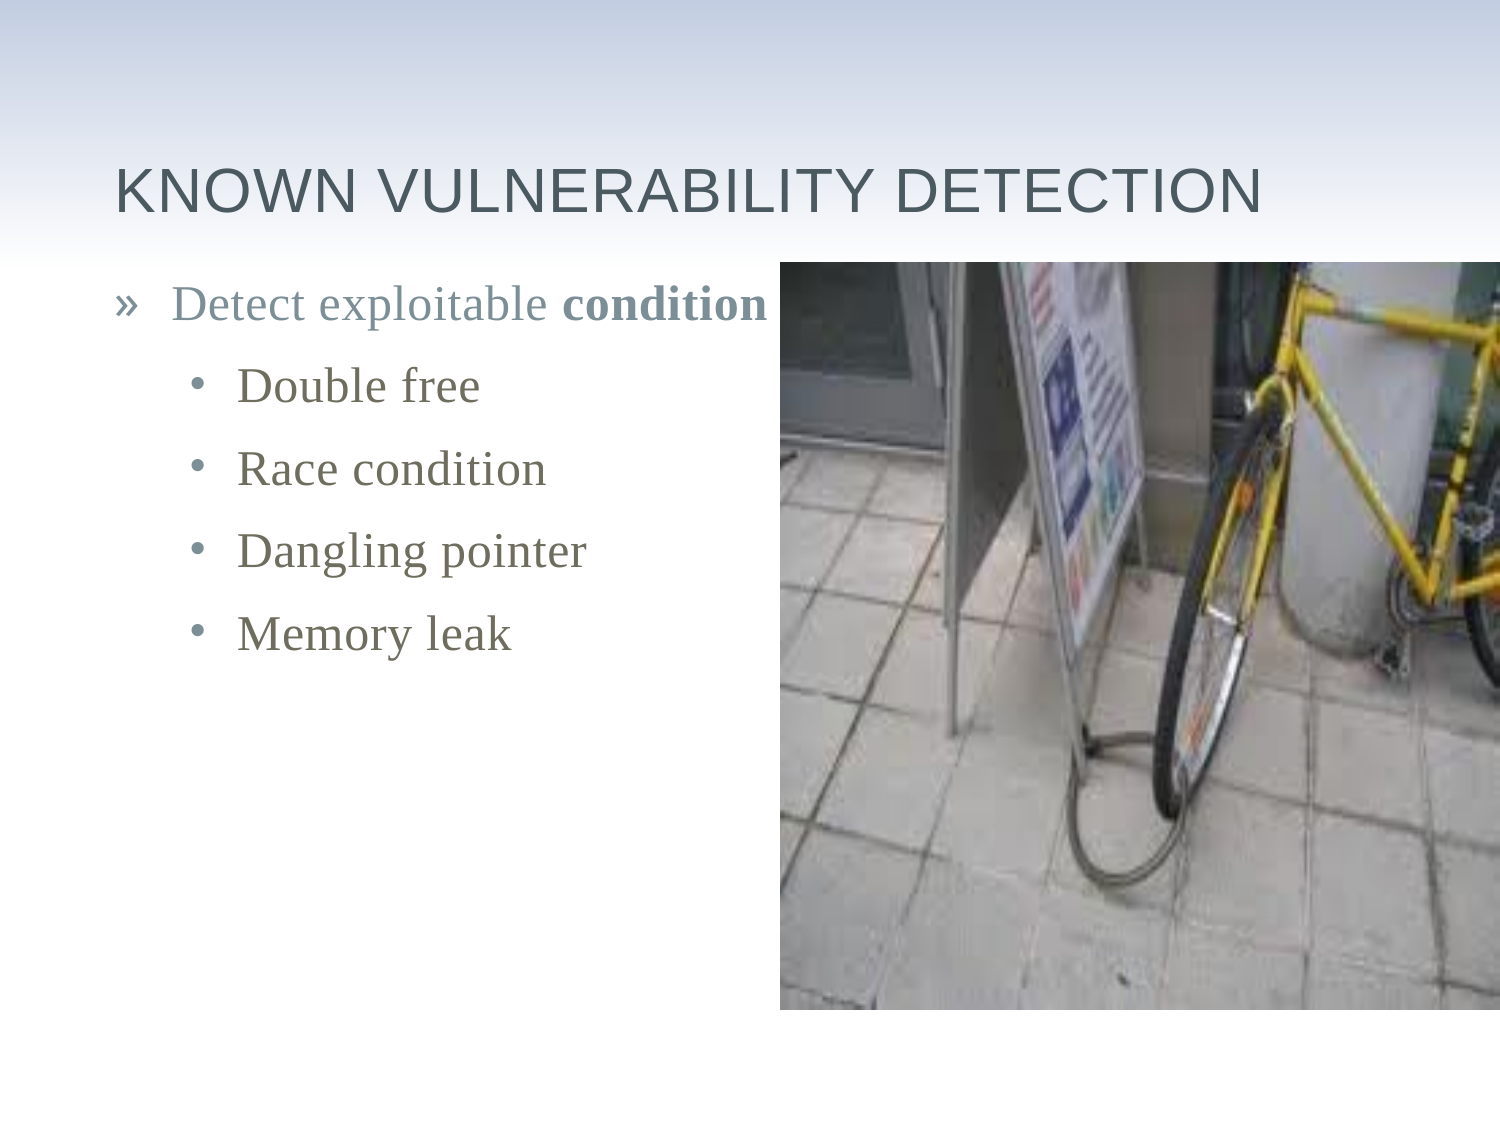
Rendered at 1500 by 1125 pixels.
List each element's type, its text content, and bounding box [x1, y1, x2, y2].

picture [780, 262, 1500, 1010]
list Detect exploitable condition Double free Race condition Dangling pointer Memory leak [99, 262, 780, 938]
title KNOWN vulnerability detection [99, 45, 1400, 233]
